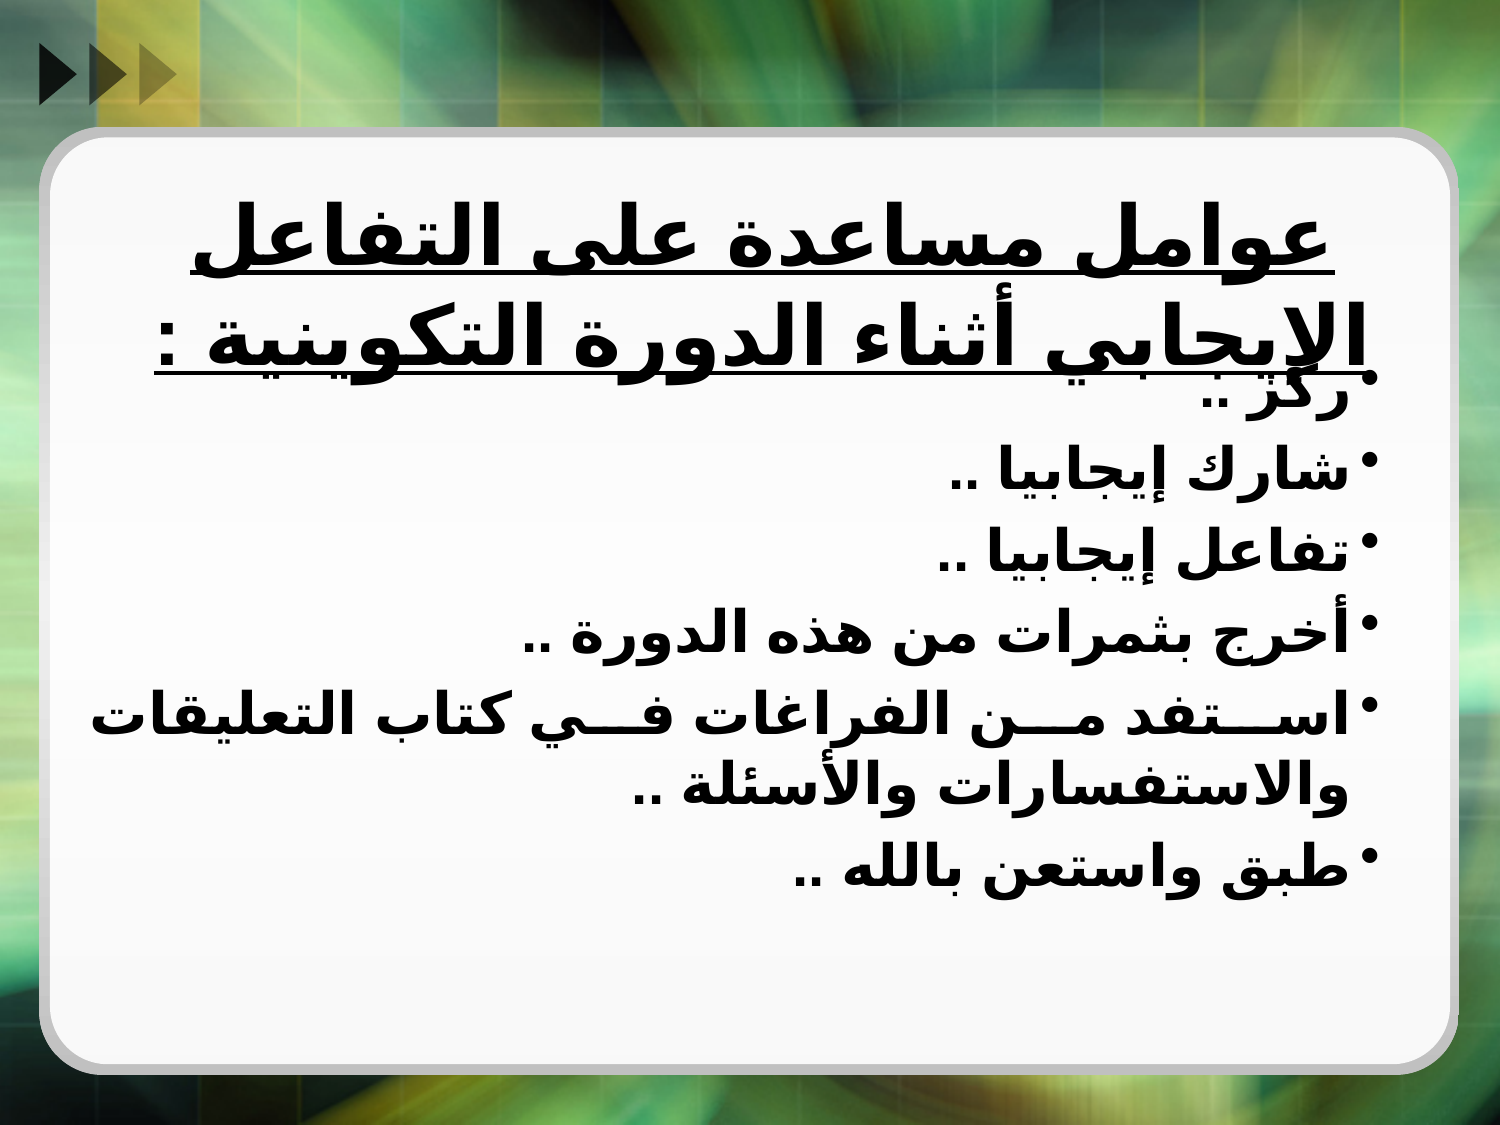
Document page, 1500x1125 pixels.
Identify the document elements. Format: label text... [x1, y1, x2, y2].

picture [0, 0, 1500, 1125]
text_box ركز .. شارك إيجابيا .. تفاعل إيجابيا .. أخرج بثمرات من هذه الدورة .. استفد من الفراغات في كتاب التعليقات والاستفسارات والأسئلة .. طبق واستعن بالله .. [74, 342, 1425, 1063]
list عوامل مساعدة على التفاعل الإيجابي أثناء الدورة التكوينية : [87, 174, 1438, 828]
